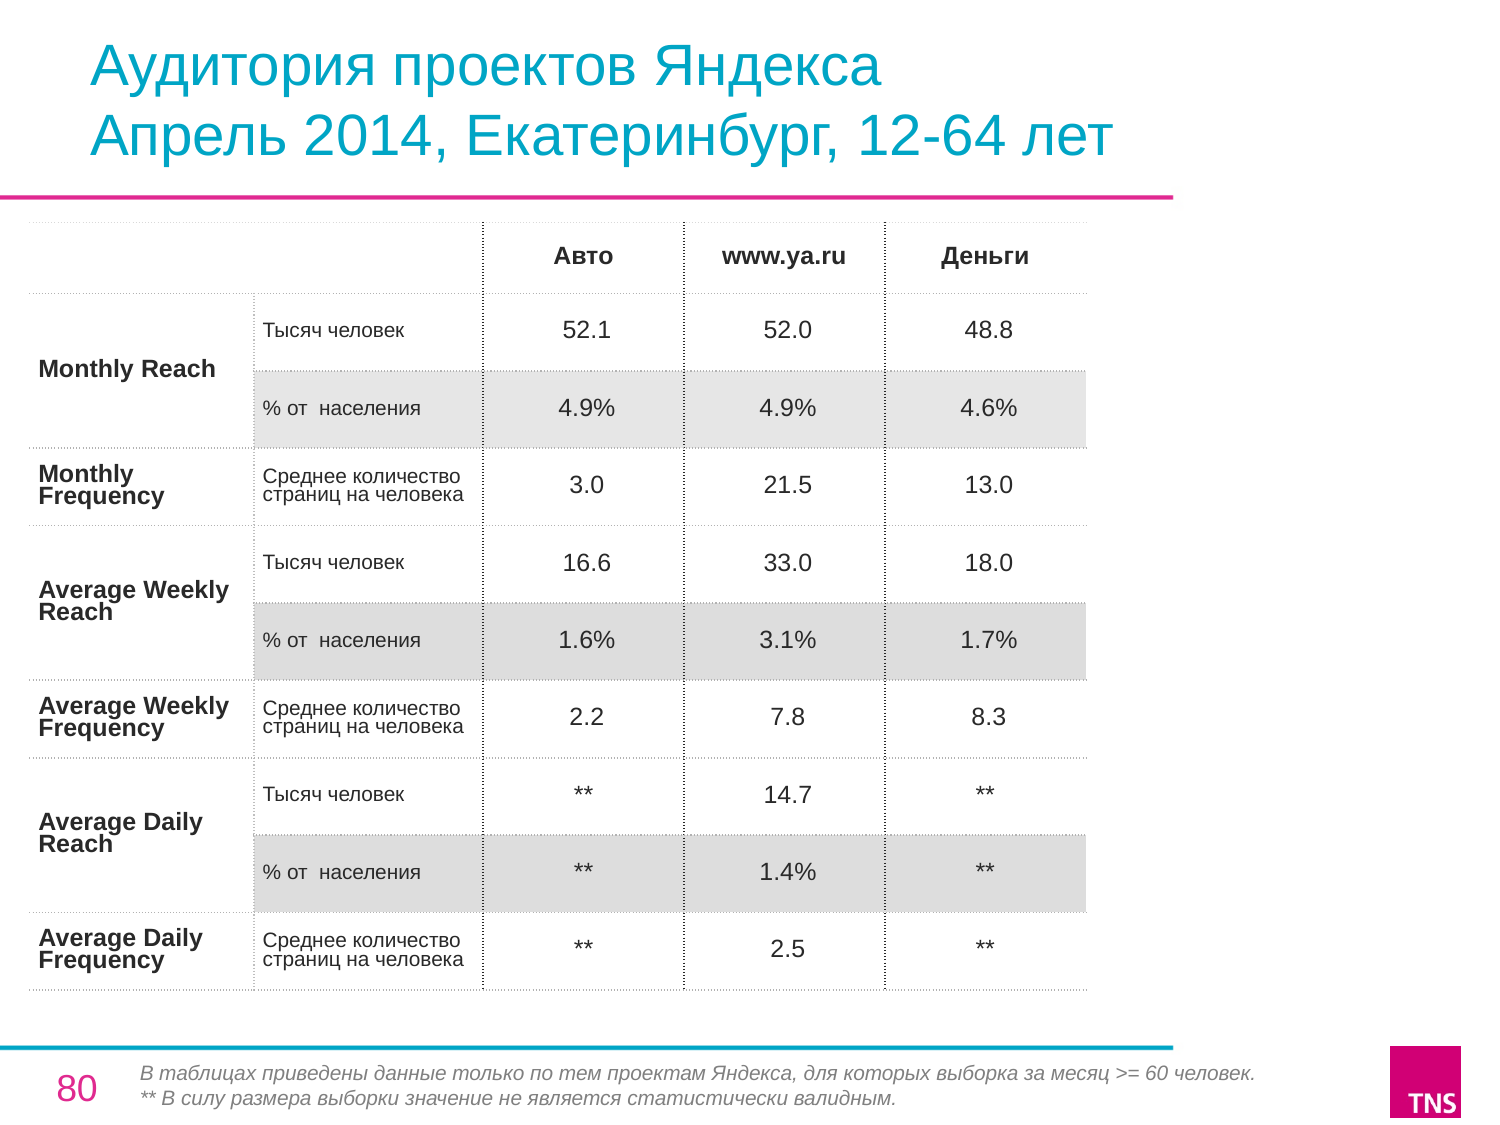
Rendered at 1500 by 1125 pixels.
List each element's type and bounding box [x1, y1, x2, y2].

title [74, 8, 1476, 187]
slide_number [40, 1055, 392, 1125]
picture [0, 0, 1500, 1125]
text_box [124, 1052, 1463, 1117]
table_header [29, 223, 1086, 294]
table_cell [29, 294, 1086, 990]
